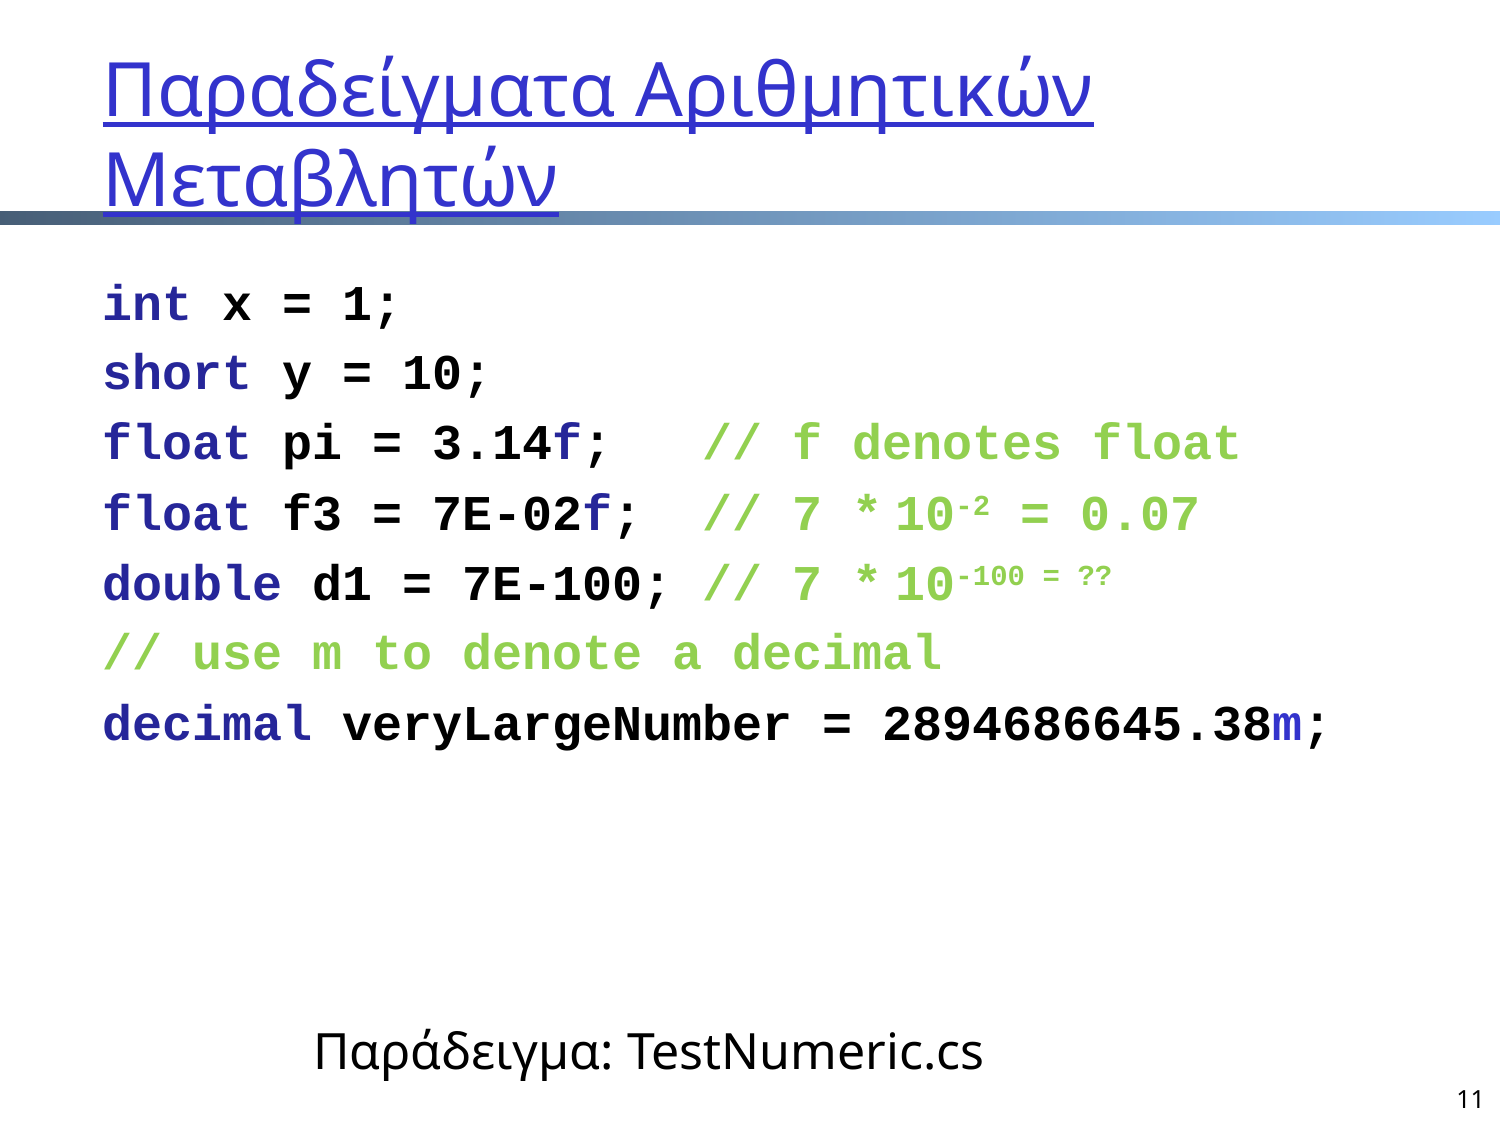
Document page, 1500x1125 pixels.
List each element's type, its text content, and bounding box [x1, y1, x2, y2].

slide_number 11 [1150, 1049, 1500, 1125]
text_box Παράδειγμα: TestNumeric.cs [298, 1012, 1000, 1088]
title Παραδείγματα Αριθμητικών Μεταβλητών [87, 37, 1500, 225]
list int x = 1; short y = 10; float pi = 3.14f; // f denotes float float f3 = 7E-02f; // 7 * 10-2 = 0.07 double d1 = 7E-100; // 7 * 10-100 = ?? // use m to denote a decimal decimal veryLargeNumber = 2894686645.38m; [87, 262, 1363, 975]
